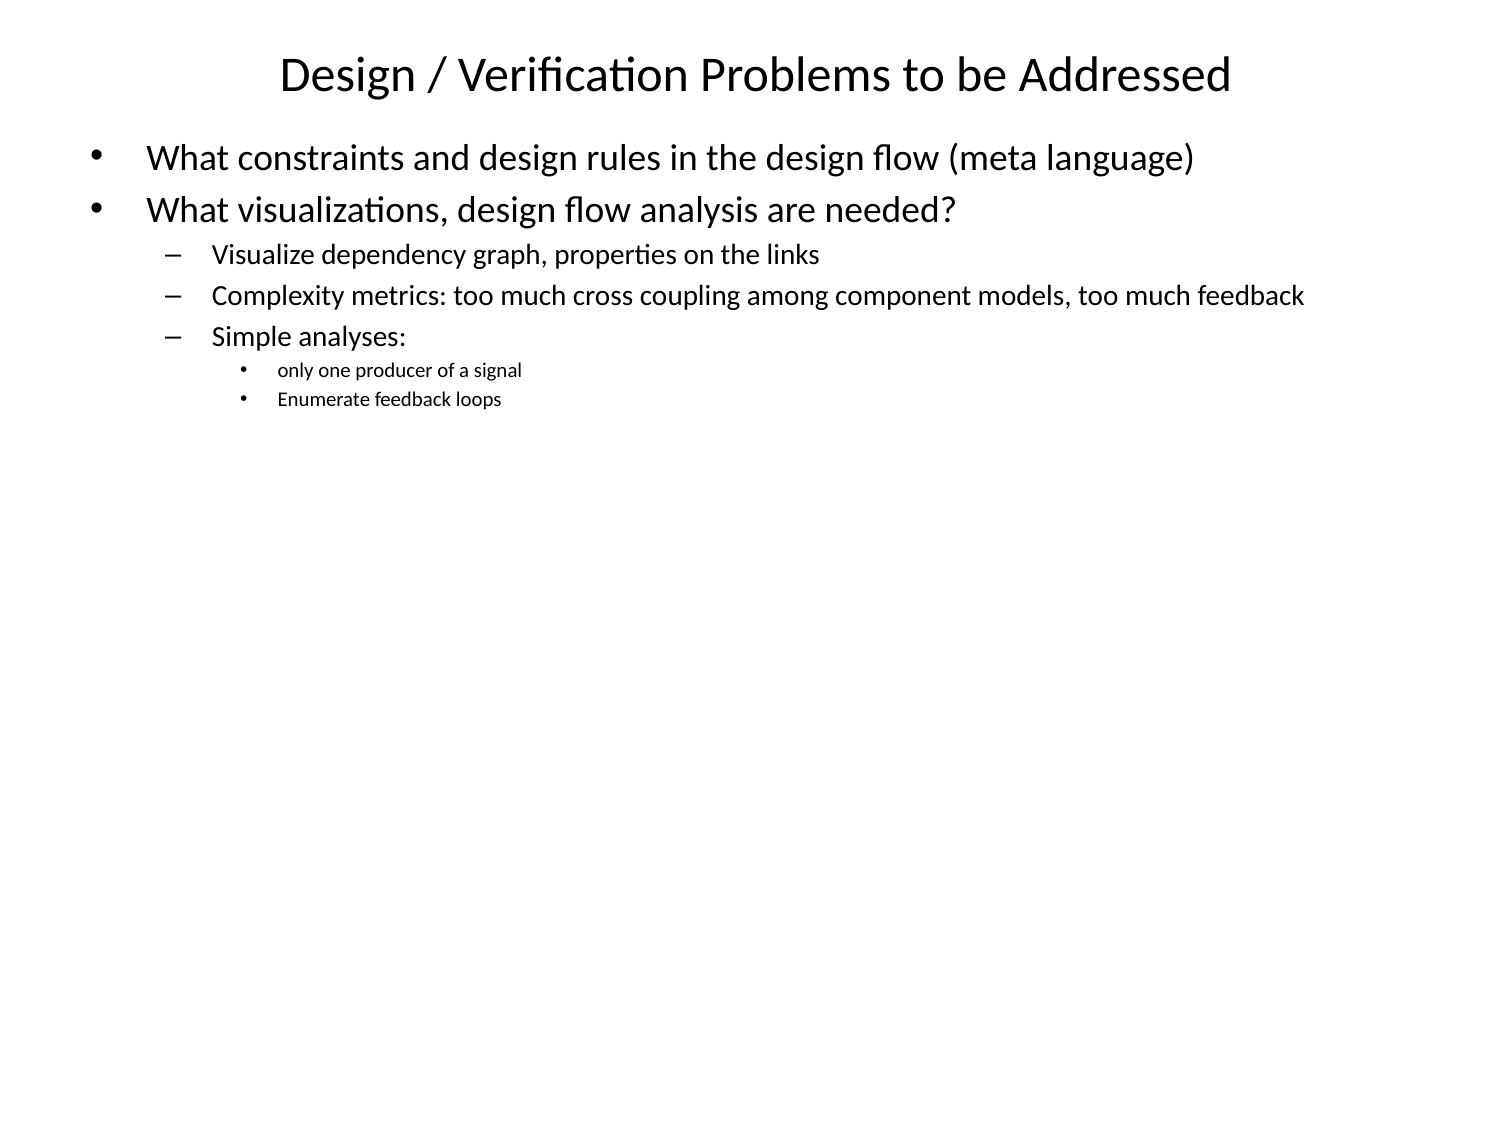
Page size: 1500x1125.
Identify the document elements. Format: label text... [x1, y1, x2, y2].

title Design / Verification Problems to be Addressed [49, 37, 1463, 106]
list What constraints and design rules in the design flow (meta language) What visualizations, design flow analysis are needed? Visualize dependency graph, properties on the links Complexity metrics: too much cross coupling among component models, too much feedback Simple analyses: only one producer of a signal Enumerate feedback loops [74, 124, 1426, 943]
